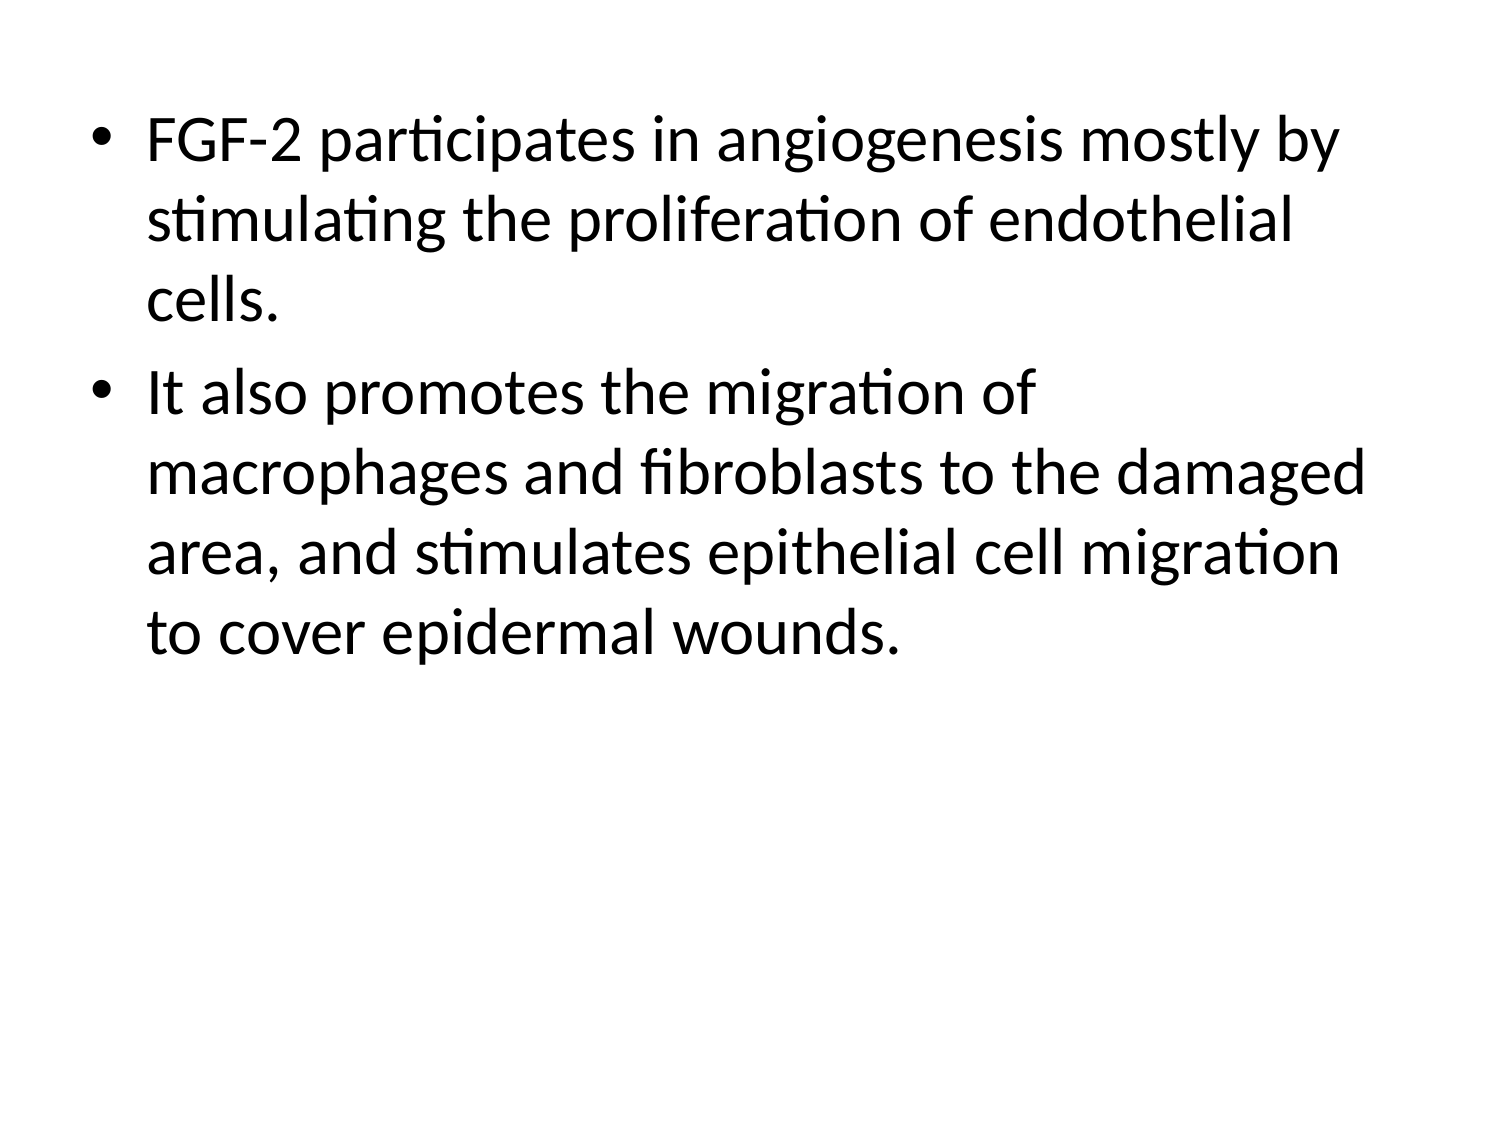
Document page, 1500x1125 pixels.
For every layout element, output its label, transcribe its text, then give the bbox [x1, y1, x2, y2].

list FGF-2 participates in angiogenesis mostly by stimulating the proliferation of endothelial cells. It also promotes the migration of macrophages and fibroblasts to the damaged area, and stimulates epithelial cell migration to cover epidermal wounds. [75, 87, 1425, 1005]
